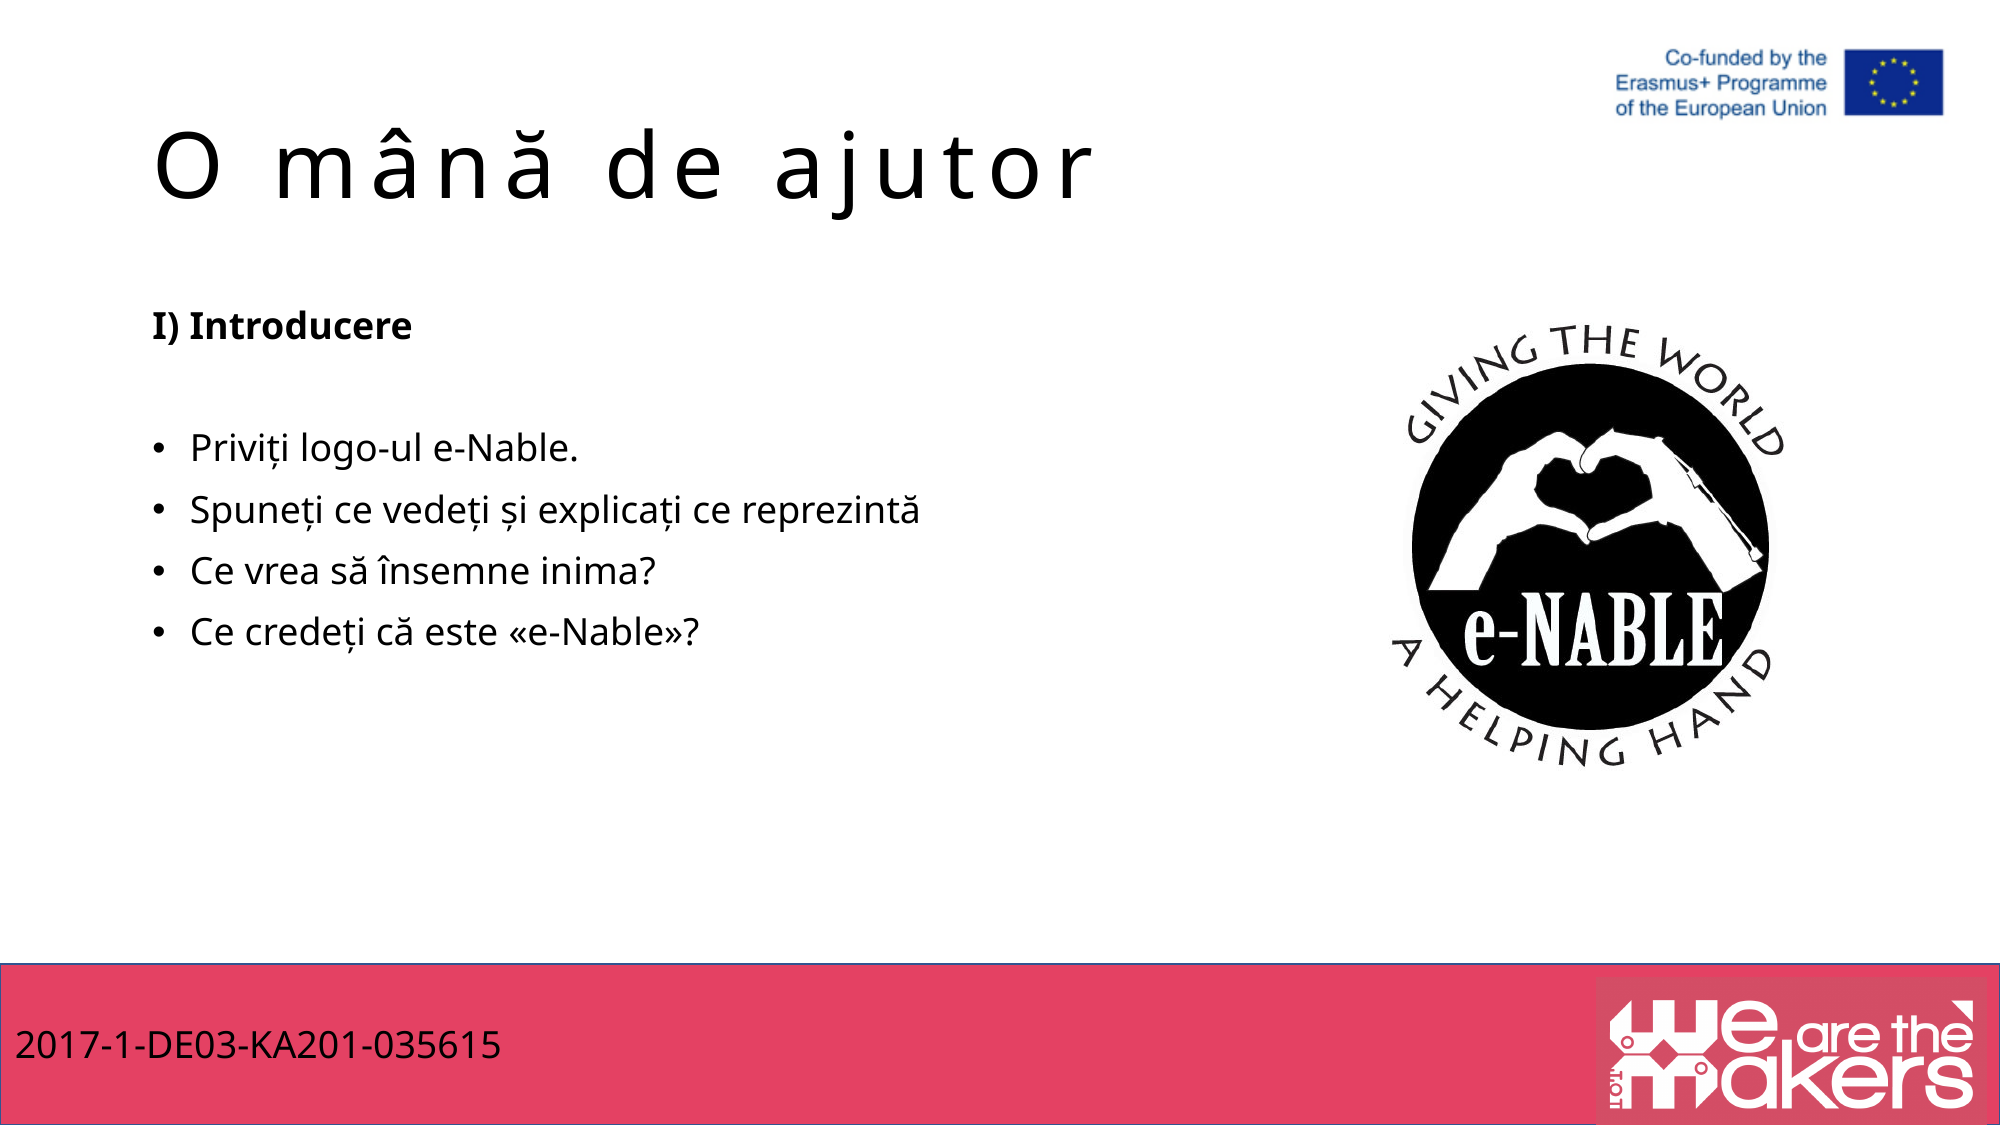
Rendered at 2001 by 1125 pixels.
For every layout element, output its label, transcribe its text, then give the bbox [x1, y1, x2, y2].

text_box [500, 509, 1341, 615]
title O mână de ajutor [137, 59, 1863, 278]
picture [1596, 977, 1987, 1125]
list I) Introducere Priviți logo-ul e-Nable. Spuneți ce vedeți și explicați ce reprezintă Ce vrea să însemne inima? Ce credeți că este «e-Nable»? [137, 299, 1863, 845]
text_box 2017-1-DE03-KA201-035615 [0, 1013, 581, 1074]
picture [1341, 299, 1829, 786]
picture [1596, 30, 1961, 136]
text_box [0, 963, 2000, 1125]
